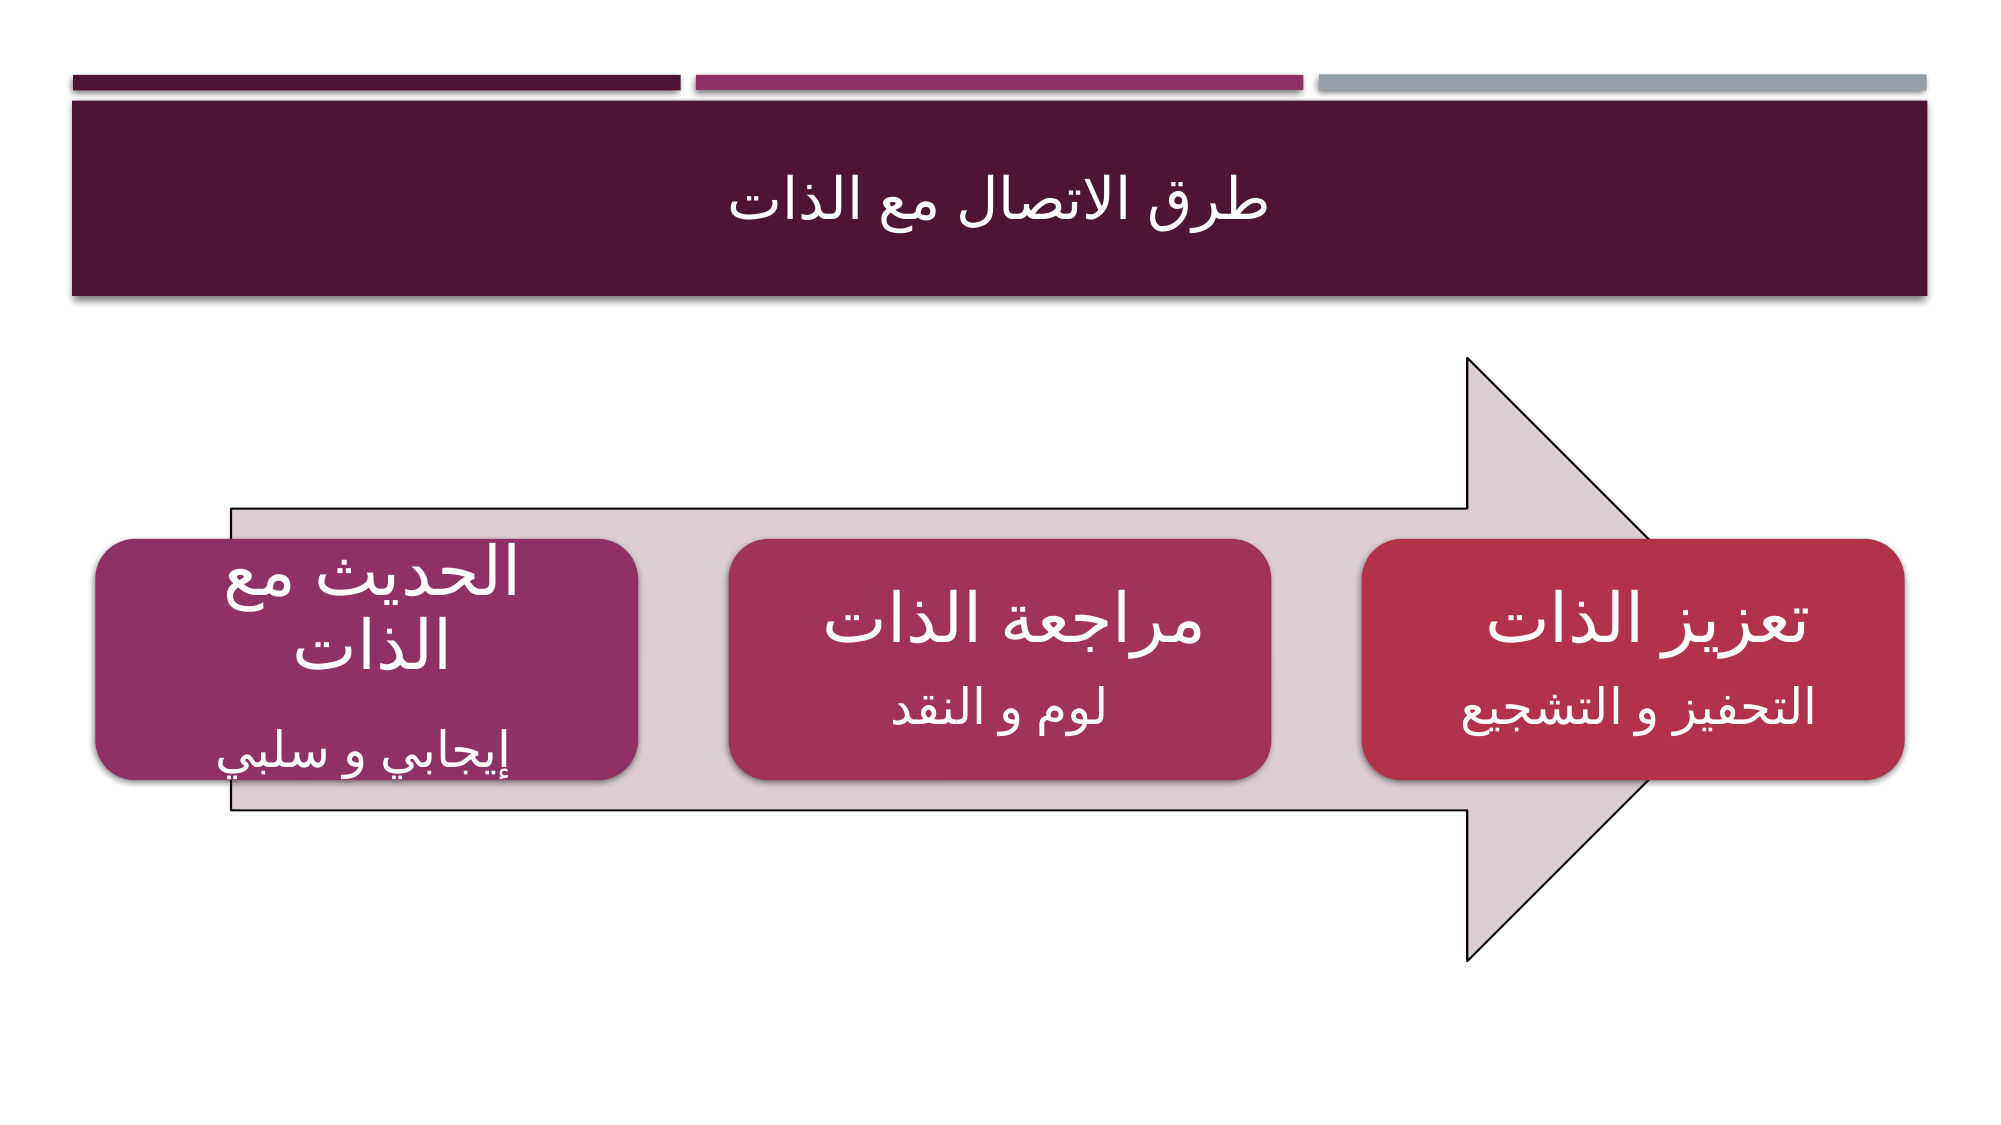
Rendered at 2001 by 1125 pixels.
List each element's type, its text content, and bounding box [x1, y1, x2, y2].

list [94, 357, 1906, 962]
title طرق الاتصال مع الذات [95, 115, 1905, 240]
